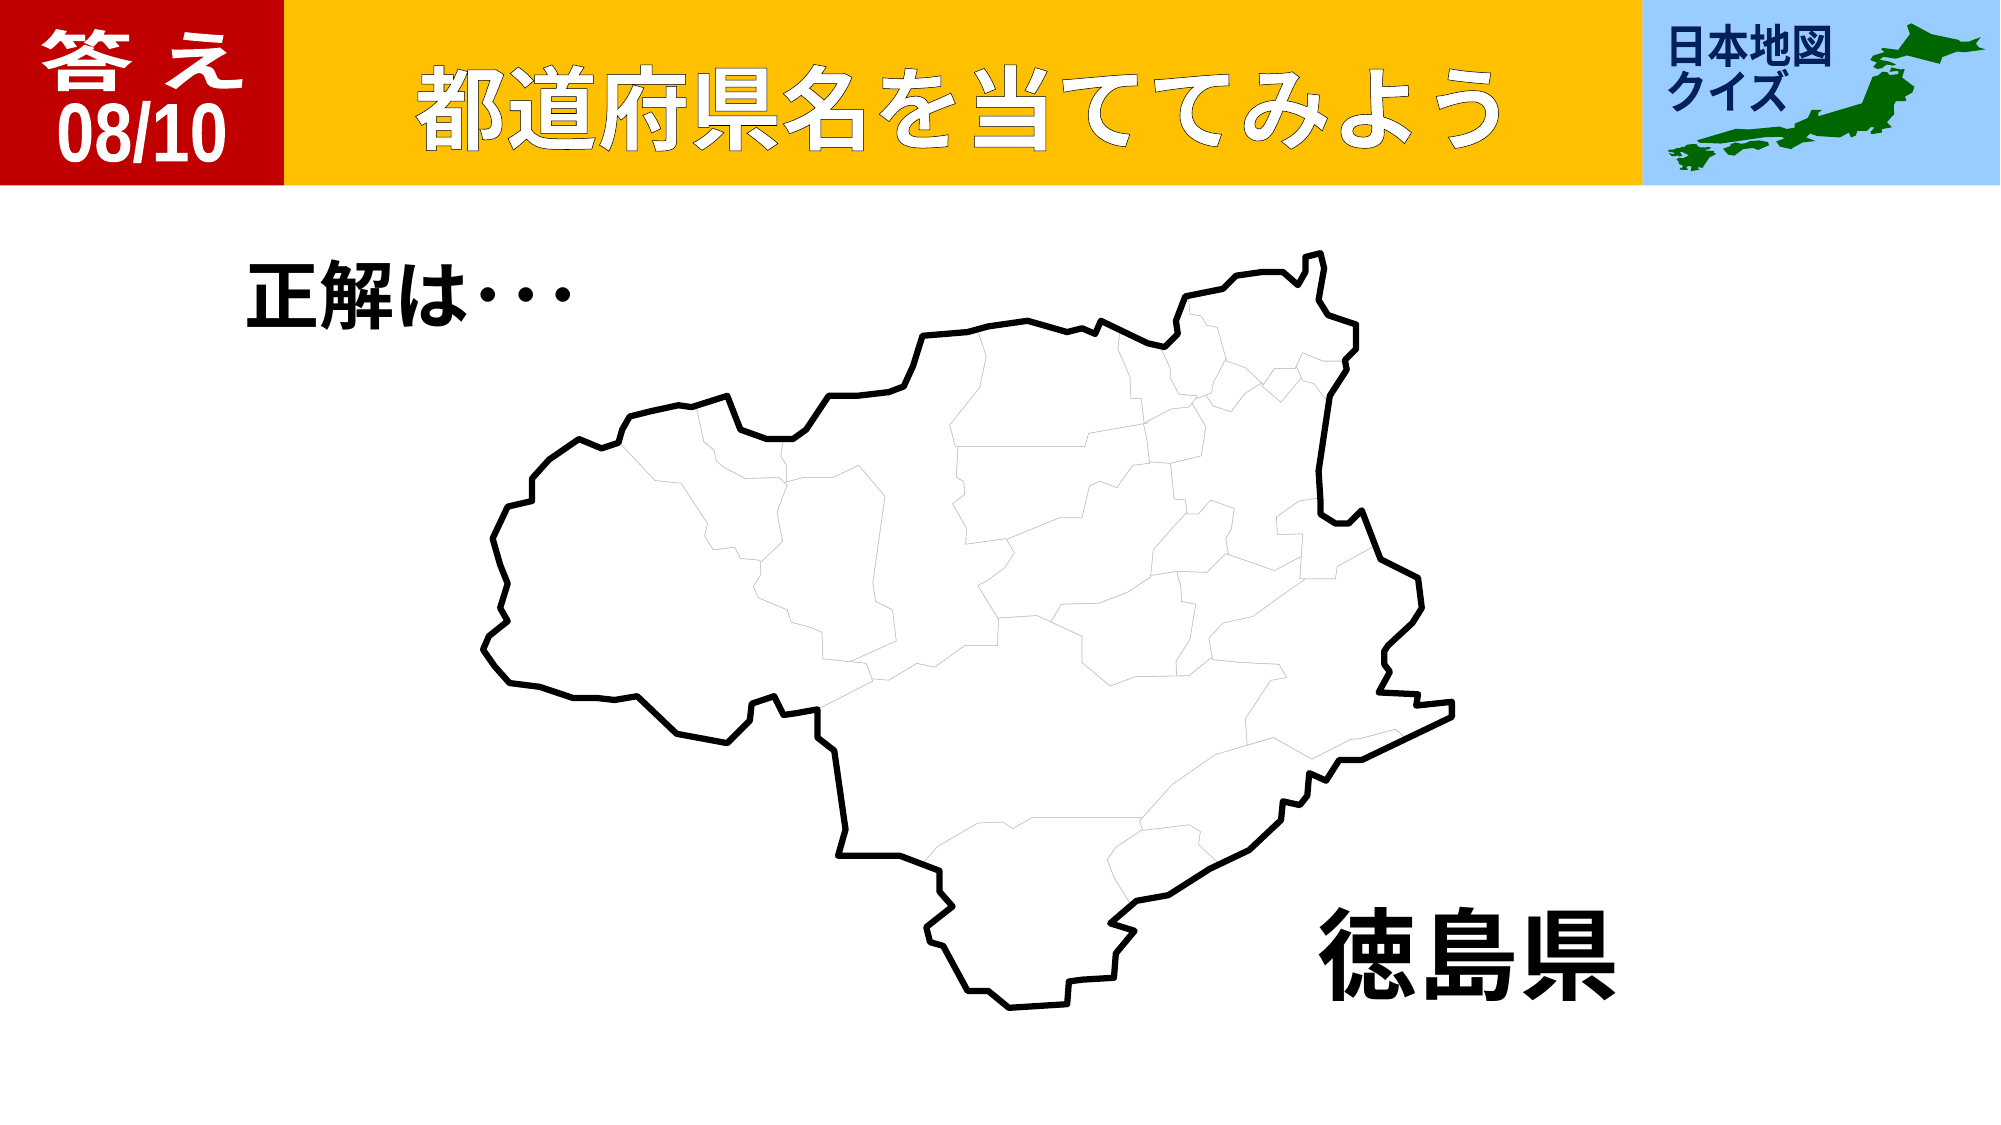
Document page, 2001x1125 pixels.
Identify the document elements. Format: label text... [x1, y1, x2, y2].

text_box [482, 252, 1453, 1009]
text_box 徳島県 [1303, 885, 1635, 1020]
text_box 正解は･･･ [229, 240, 597, 346]
